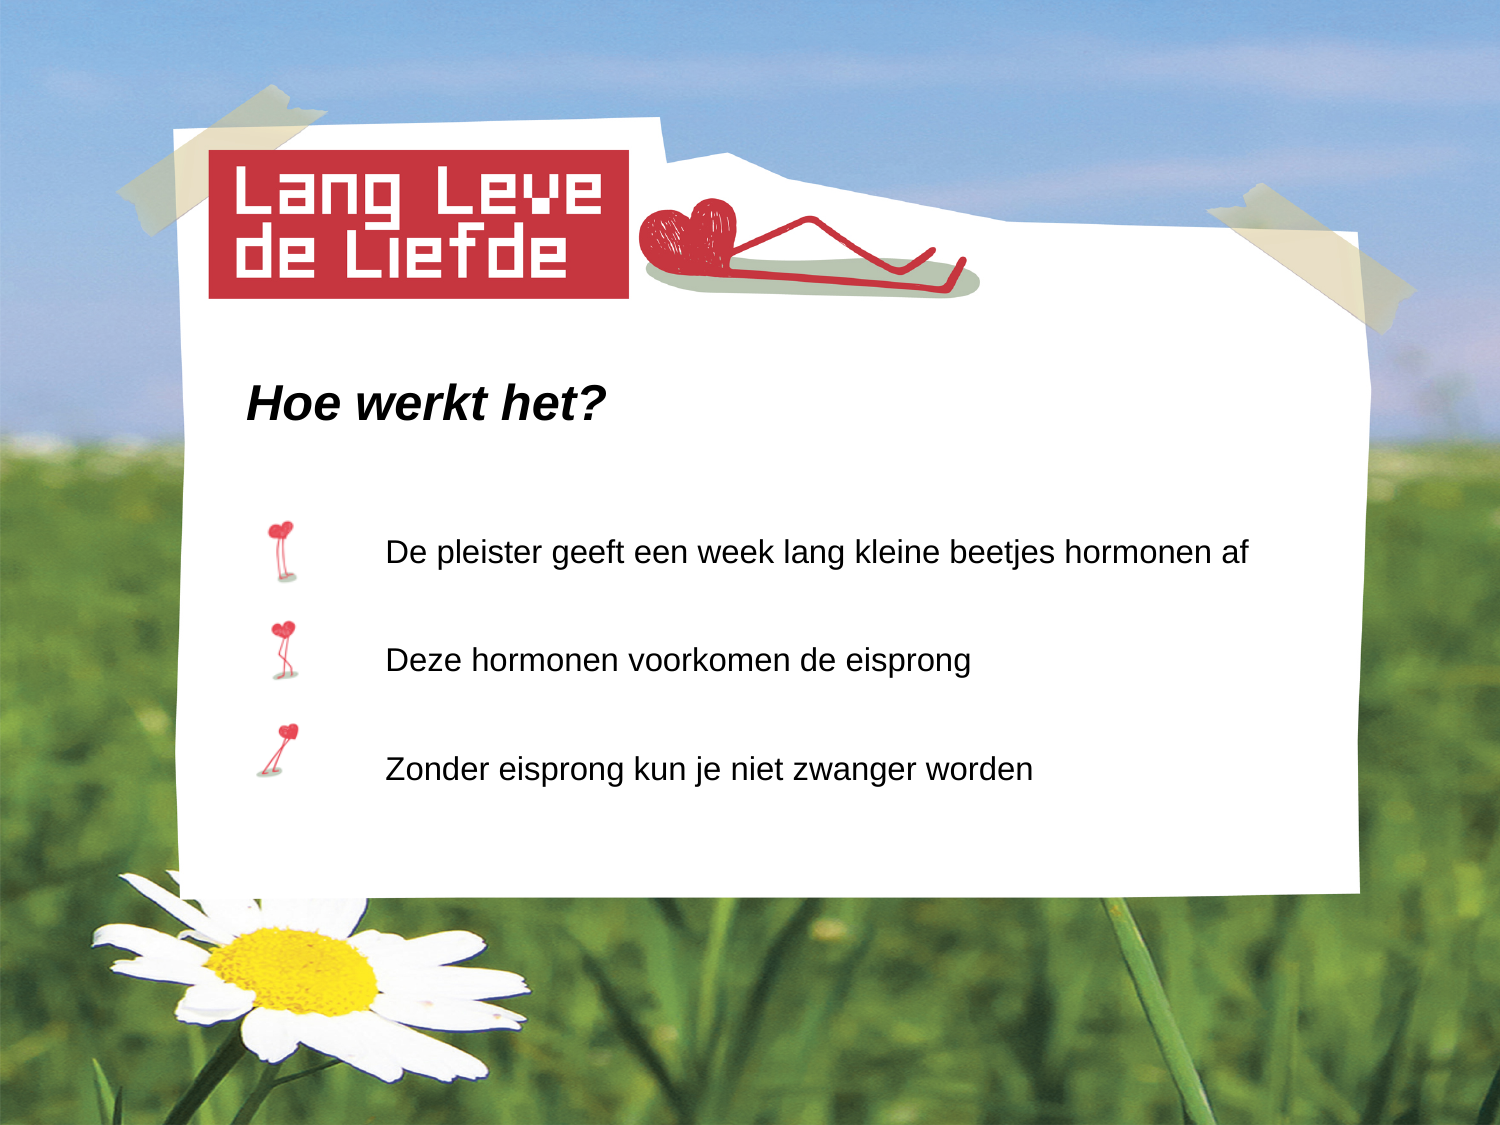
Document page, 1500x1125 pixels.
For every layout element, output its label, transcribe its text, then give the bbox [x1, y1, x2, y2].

list Hoe werkt het? De pleister geeft een week lang kleine beetjes hormonen af Deze hormonen voorkomen de eisprong Zonder eisprong kun je niet zwanger worden [230, 361, 1300, 901]
picture [0, 0, 1500, 1125]
